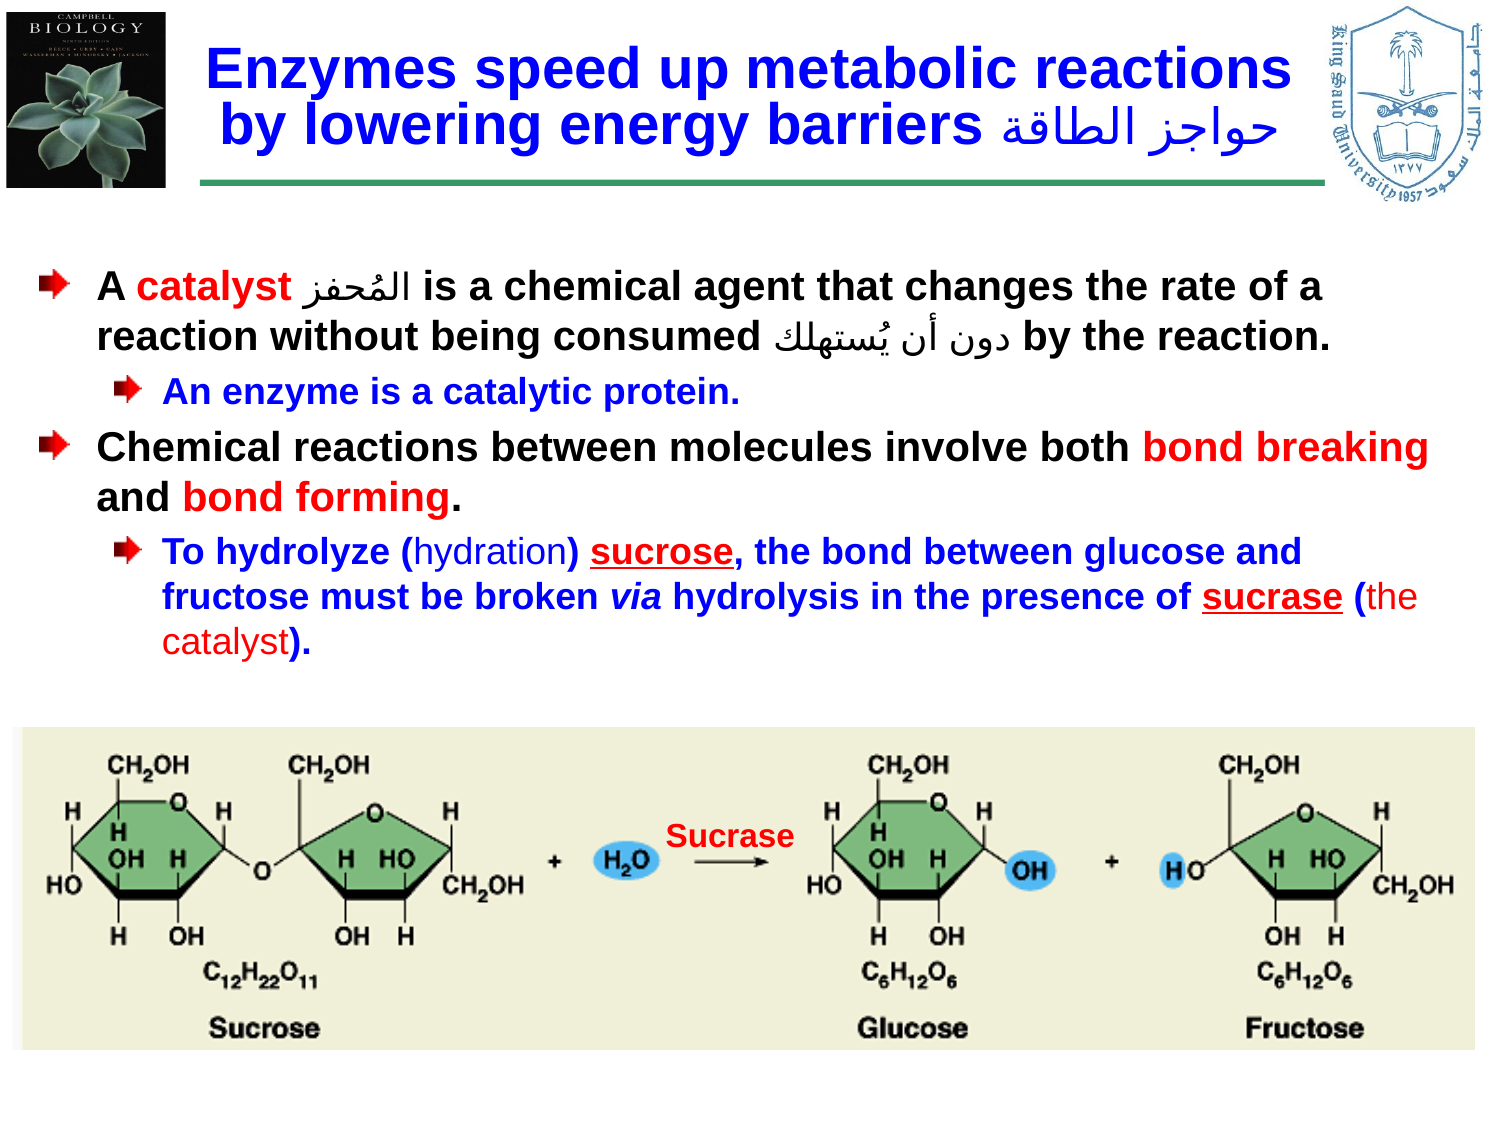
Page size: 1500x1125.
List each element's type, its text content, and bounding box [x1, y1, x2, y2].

picture [114, 536, 142, 564]
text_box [5, 0, 1488, 209]
picture [39, 430, 70, 460]
list A catalyst المُحفز is a chemical agent that changes the rate of a reaction without being consumed دون أن يُستهلك by the reaction. An enzyme is a catalytic protein. Chemical reactions between molecules involve both bond breaking and bond forming. To hydrolyze (hydration) sucrose, the bond between glucose and fructose must be broken via hydrolysis in the presence of sucrase (the catalyst). [24, 251, 1463, 726]
picture [12, 727, 1476, 1051]
picture [39, 269, 70, 299]
picture [114, 375, 142, 403]
